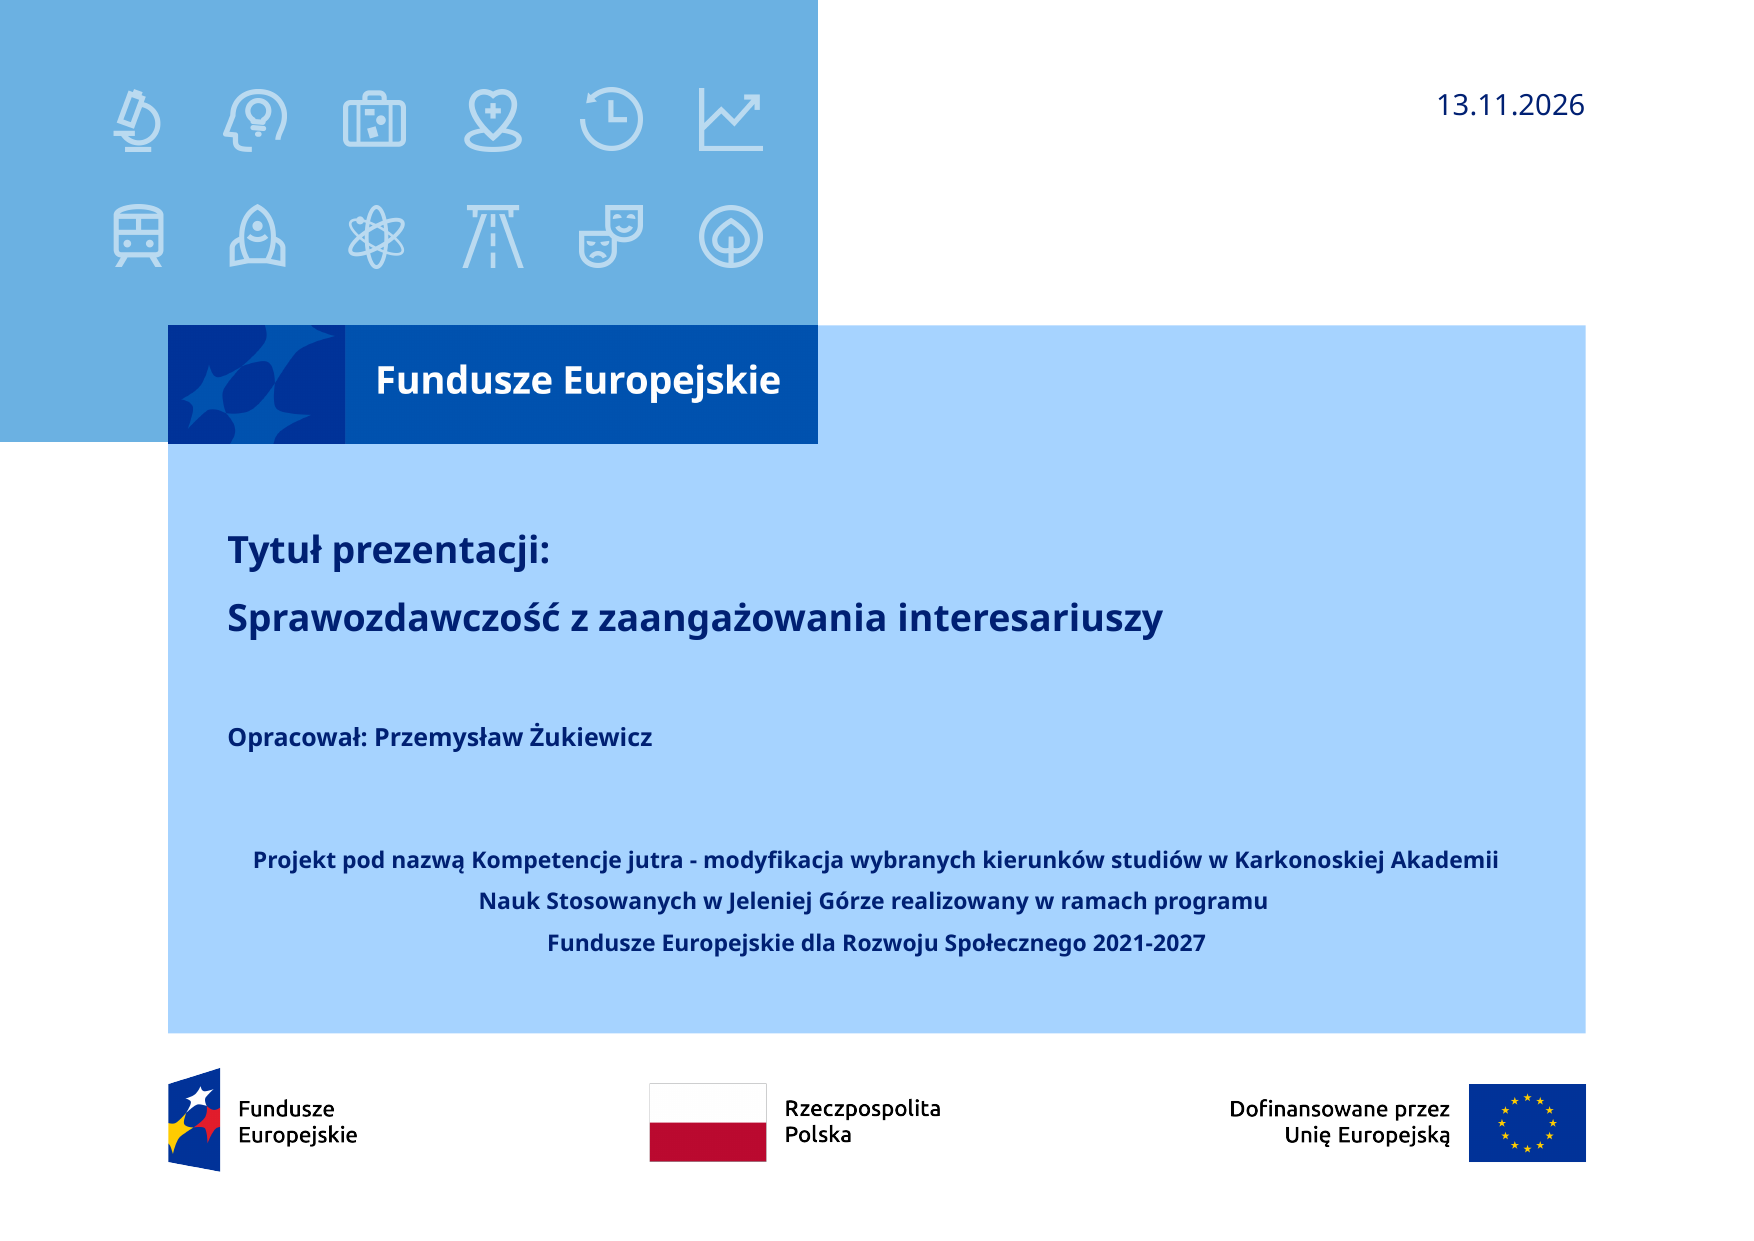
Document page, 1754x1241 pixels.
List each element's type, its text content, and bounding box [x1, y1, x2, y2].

title Tytuł prezentacji: Sprawozdawczość z zaangażowania interesariuszy Opracował: Przemysław Żukiewicz [227, 503, 1527, 786]
picture [610, 1044, 979, 1201]
picture [168, 325, 818, 444]
picture [1192, 1045, 1625, 1201]
subtitle Projekt pod nazwą Kompetencje jutra - modyfikacja wybranych kierunków studiów w Karkonoskiej Akademii Nauk Stosowanych w Jeleniej Górze realizowany w ramach programu Fundusze Europejskie dla Rozwoju Społecznego 2021-2027 [227, 797, 1527, 975]
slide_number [1290, 88, 1586, 146]
picture [129, 1045, 396, 1201]
